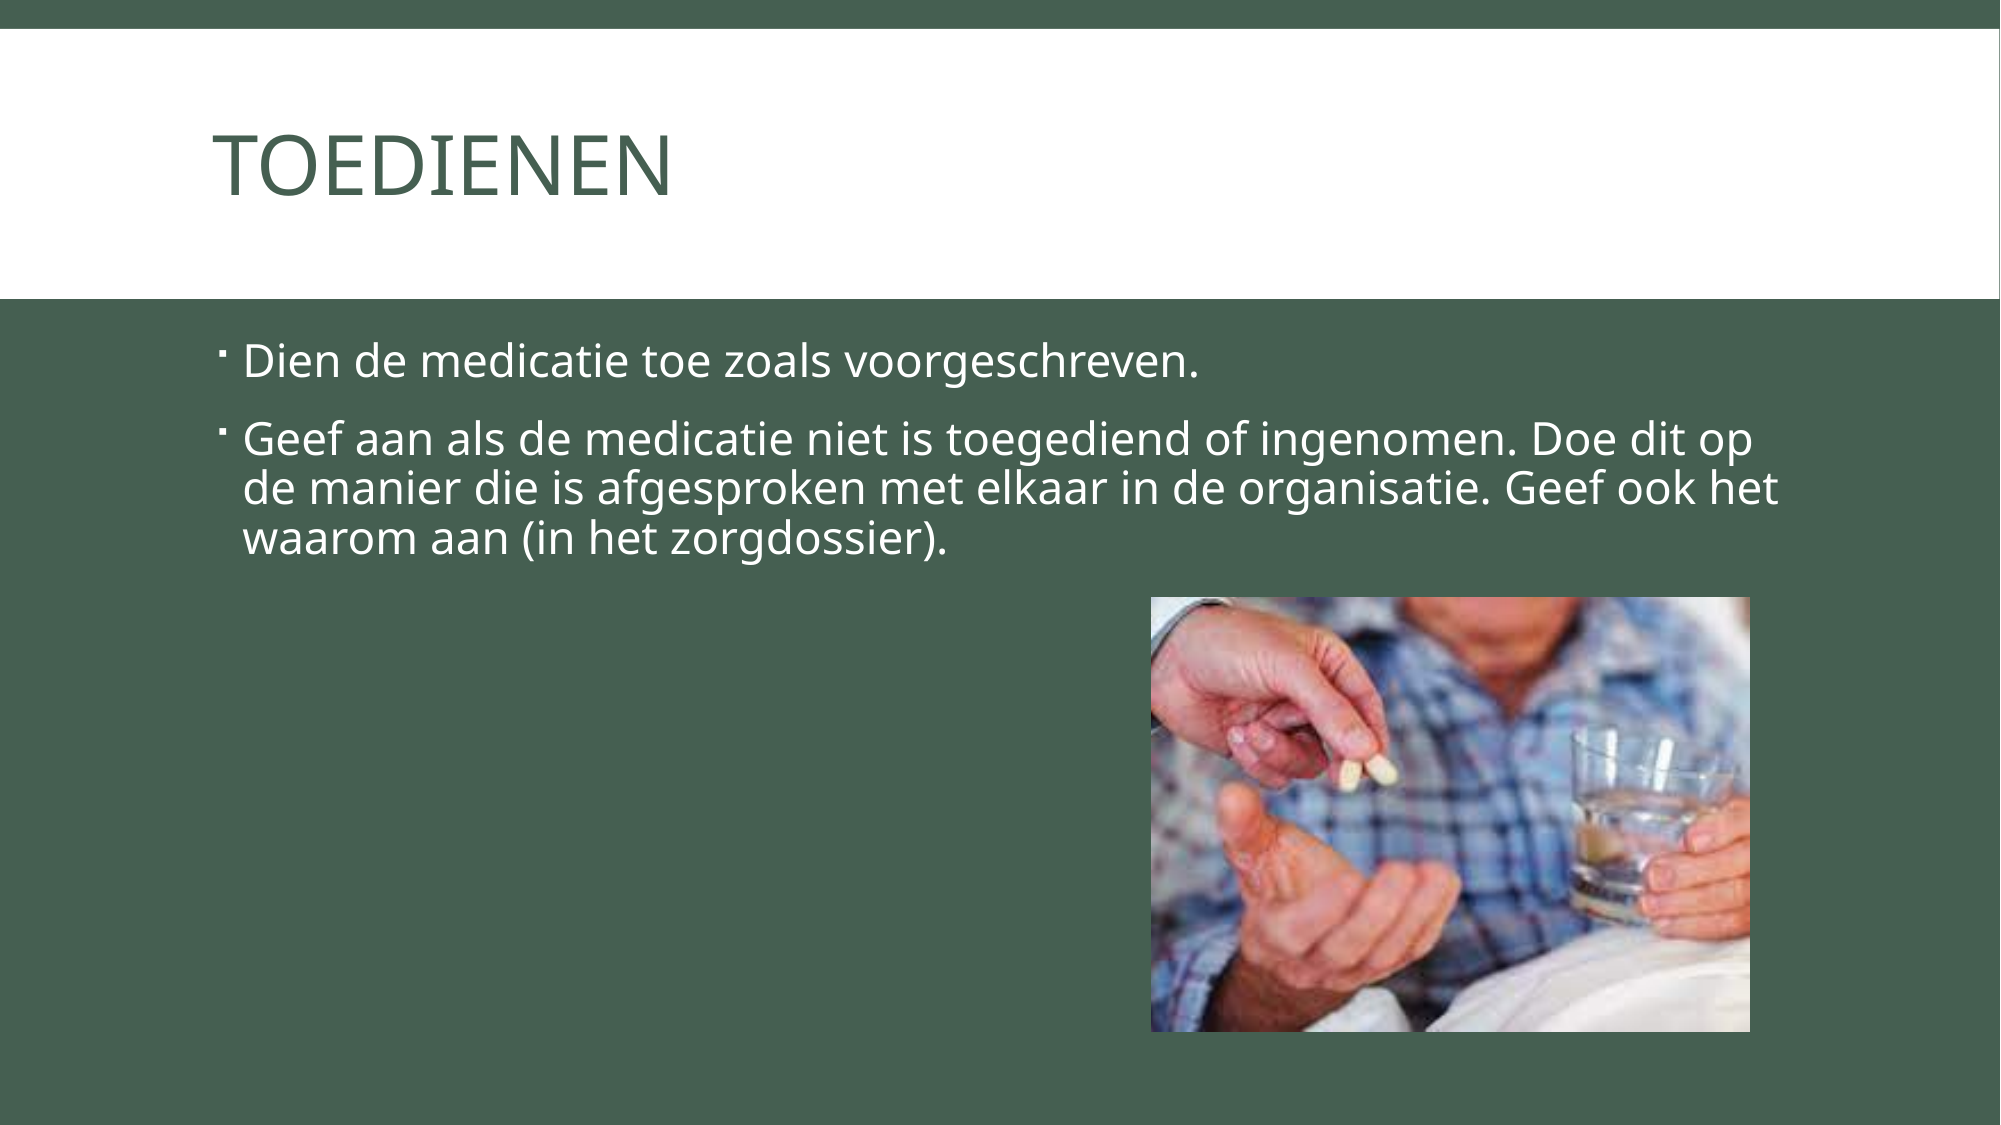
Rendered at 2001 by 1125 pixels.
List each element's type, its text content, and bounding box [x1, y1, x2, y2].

list Dien de medicatie toe zoals voorgeschreven. Geef aan als de medicatie niet is toegediend of ingenomen. Doe dit op de manier die is afgesproken met elkaar in de organisatie. Geef ook het waarom aan (in het zorgdossier). [197, 329, 1803, 1020]
picture [1151, 597, 1750, 1032]
title Toedienen [197, 46, 1803, 295]
